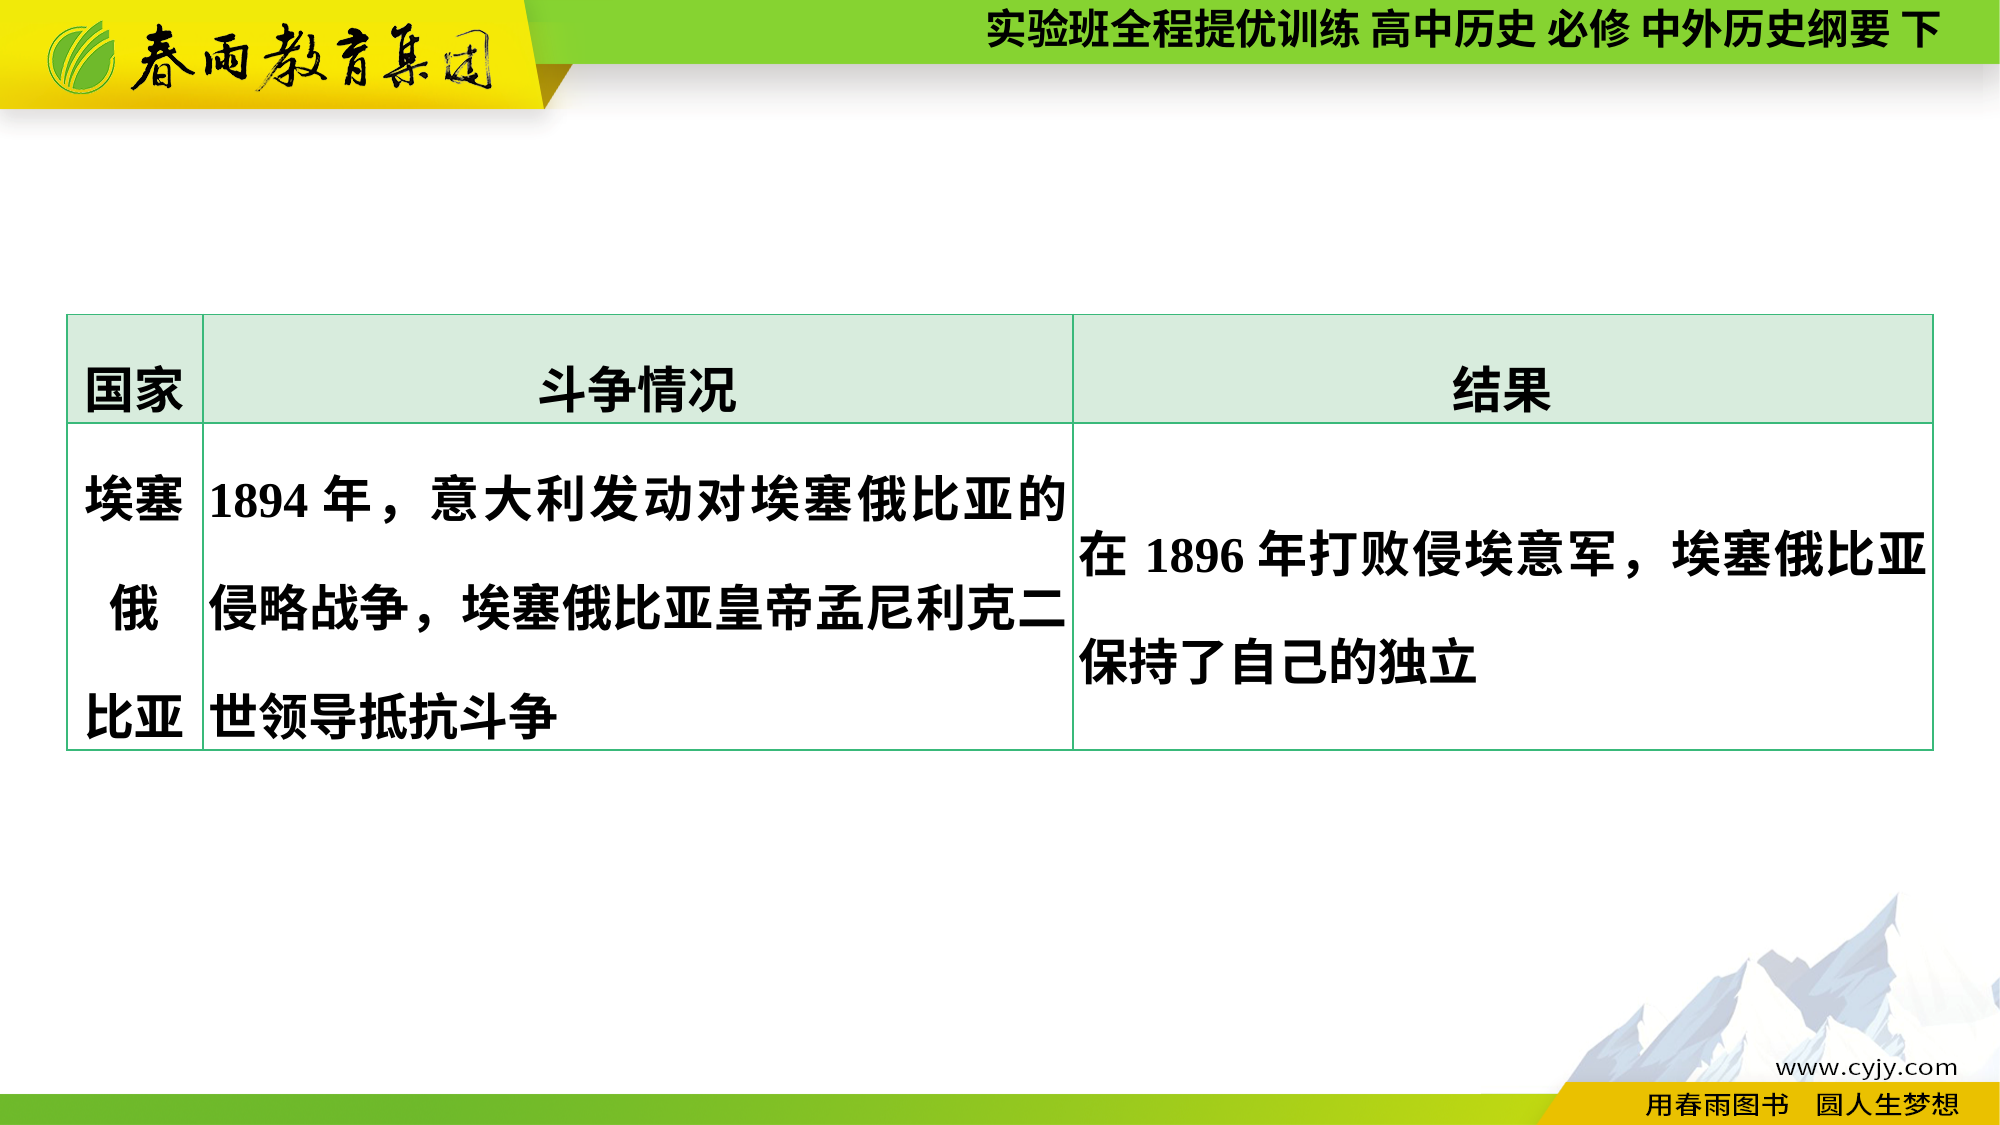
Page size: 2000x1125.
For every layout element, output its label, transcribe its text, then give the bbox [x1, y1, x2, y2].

picture [0, 0, 2000, 1125]
table_header 斗争情况 [204, 315, 1072, 422]
table_header 结果 [1074, 315, 1932, 422]
table_cell 埃塞俄 比亚 [68, 424, 202, 749]
table_cell 在1896年打败侵埃意军，埃塞俄比亚保持了自己的独立 [1074, 424, 1932, 749]
table_header 国家 [68, 315, 202, 422]
table_cell 1894年，意大利发动对埃塞俄比亚的侵略战争，埃塞俄比亚皇帝孟尼利克二世领导抵抗斗争 [204, 424, 1072, 749]
